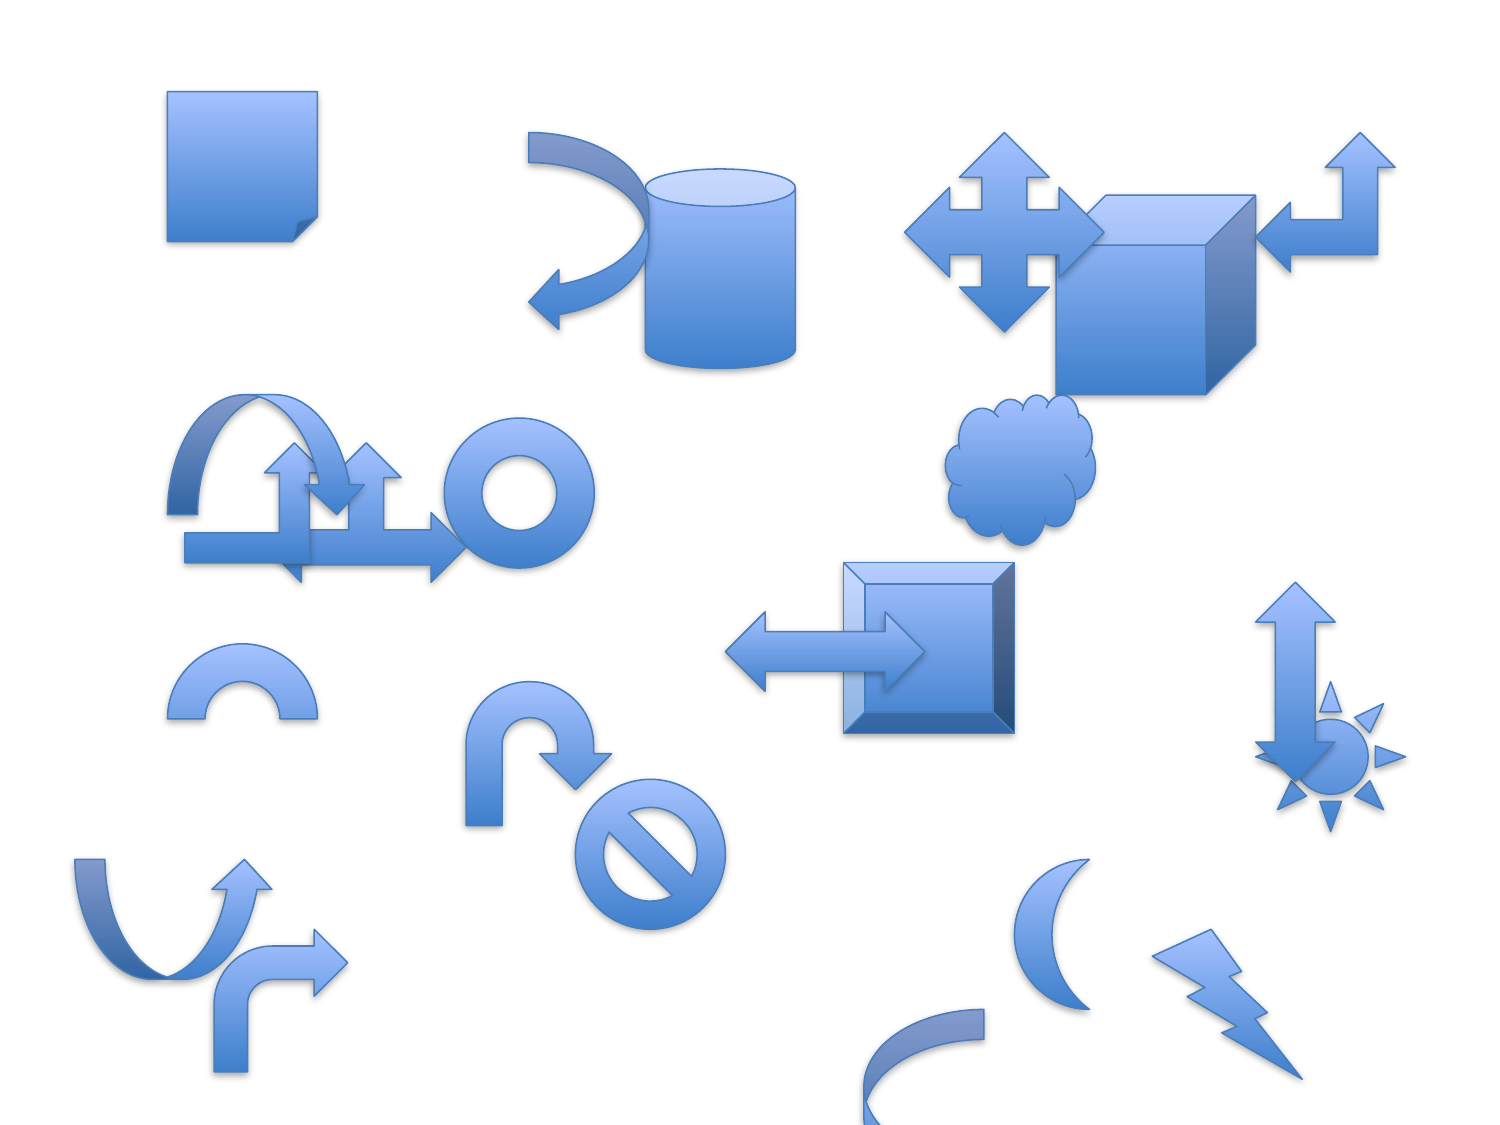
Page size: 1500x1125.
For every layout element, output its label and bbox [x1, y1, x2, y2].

text_box [289, 571, 303, 583]
text_box [1055, 194, 1257, 396]
text_box [166, 90, 319, 243]
text_box [1319, 800, 1343, 833]
text_box [1254, 755, 1264, 761]
text_box [574, 778, 727, 931]
text_box [1321, 680, 1343, 713]
text_box [842, 561, 1015, 735]
text_box [1151, 928, 1303, 1080]
text_box [443, 417, 596, 569]
text_box [724, 611, 926, 693]
text_box [314, 442, 467, 583]
text_box [904, 131, 1105, 333]
text_box [863, 1008, 985, 1125]
text_box [1353, 779, 1385, 811]
text_box [1013, 858, 1091, 1011]
text_box [166, 393, 366, 516]
text_box [166, 643, 319, 720]
text_box [1276, 785, 1308, 811]
text_box [1353, 702, 1385, 734]
text_box [213, 928, 349, 1073]
text_box [644, 168, 797, 370]
text_box [184, 442, 311, 564]
text_box [1374, 745, 1407, 769]
text_box [1303, 718, 1369, 795]
text_box [465, 680, 613, 827]
text_box [74, 858, 273, 981]
text_box [944, 394, 1097, 546]
text_box [528, 131, 650, 331]
text_box [1254, 581, 1336, 783]
text_box [1255, 131, 1396, 273]
